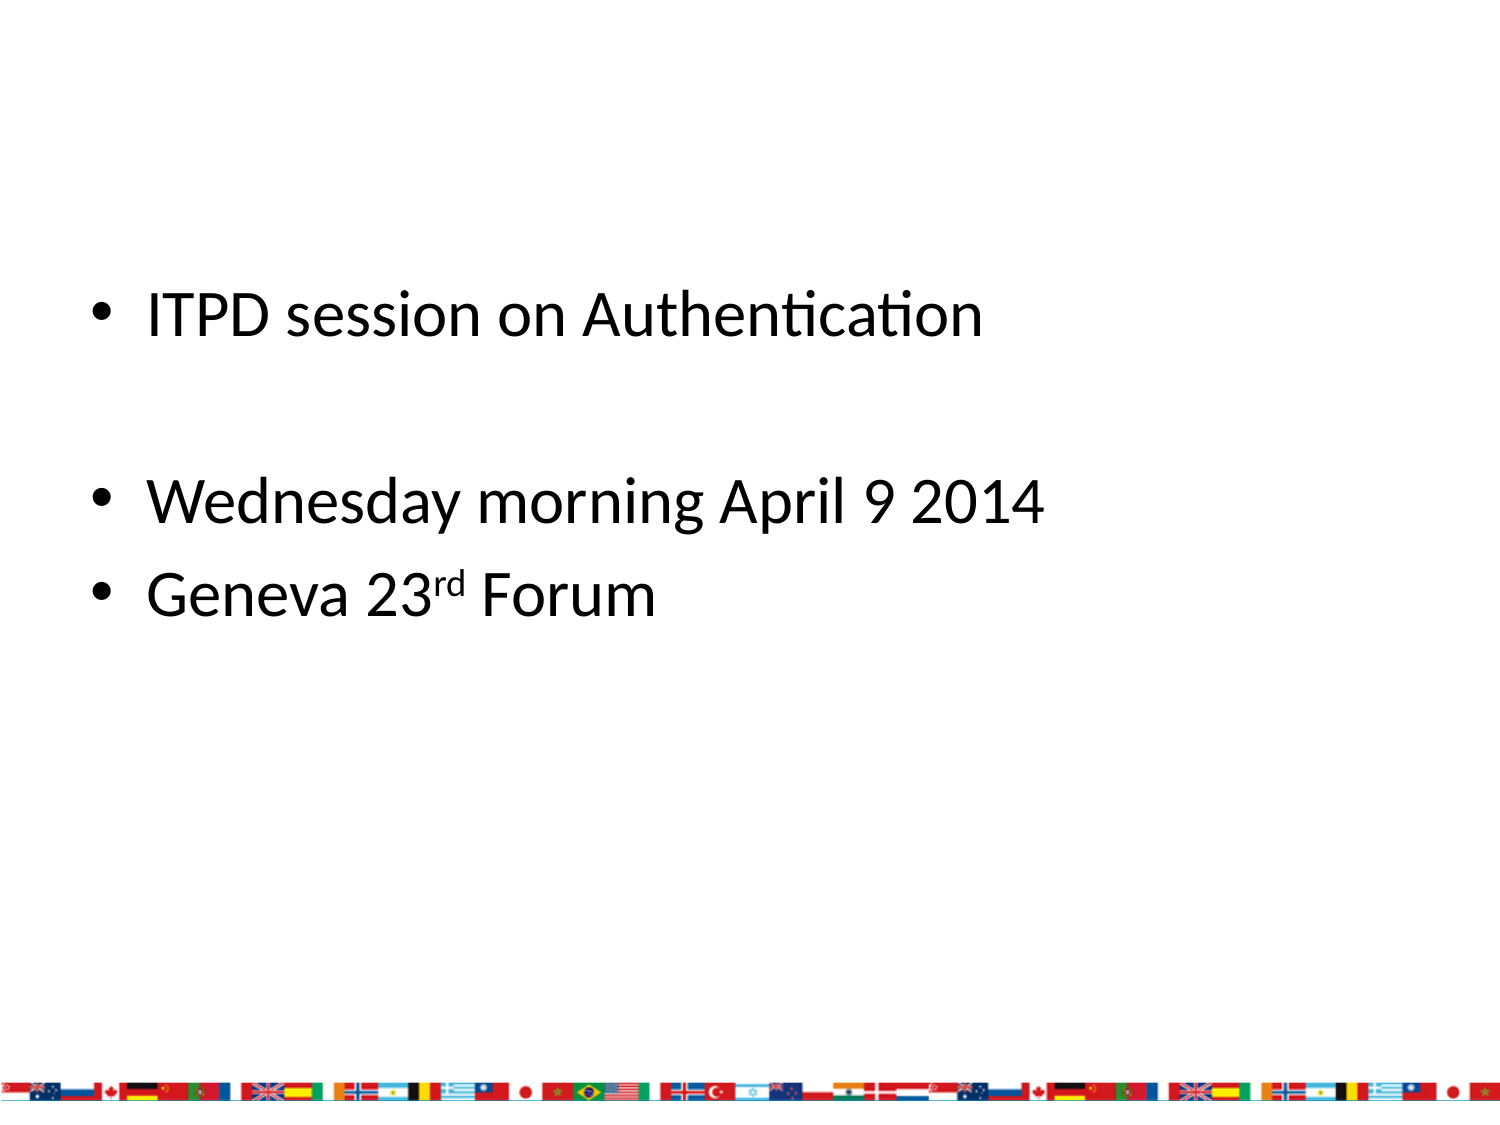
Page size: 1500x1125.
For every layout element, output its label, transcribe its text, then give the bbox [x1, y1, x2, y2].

list ITPD session on Authentication Wednesday morning April 9 2014 Geneva 23rd Forum [74, 262, 1426, 1006]
picture [1, 1082, 1500, 1101]
